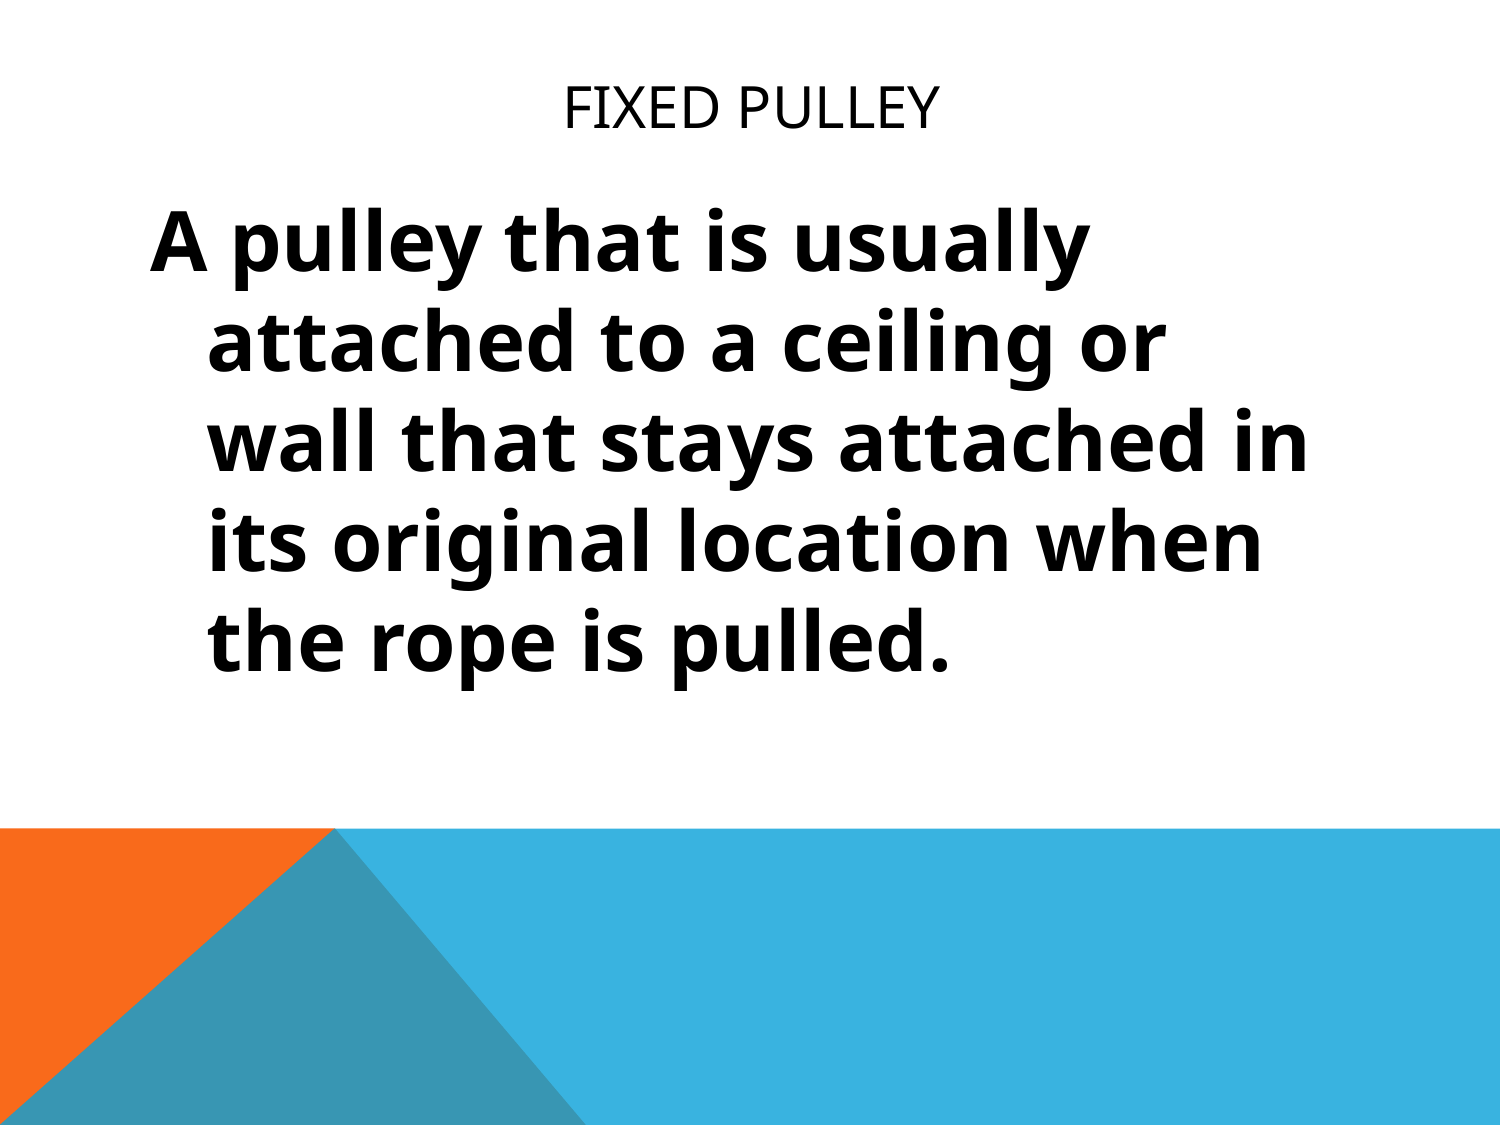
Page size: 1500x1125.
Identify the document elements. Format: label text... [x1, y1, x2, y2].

title Fixed Pulley [135, 60, 1369, 150]
list A pulley that is usually attached to a ceiling or wall that stays attached in its original location when the rope is pulled. [135, 180, 1369, 768]
